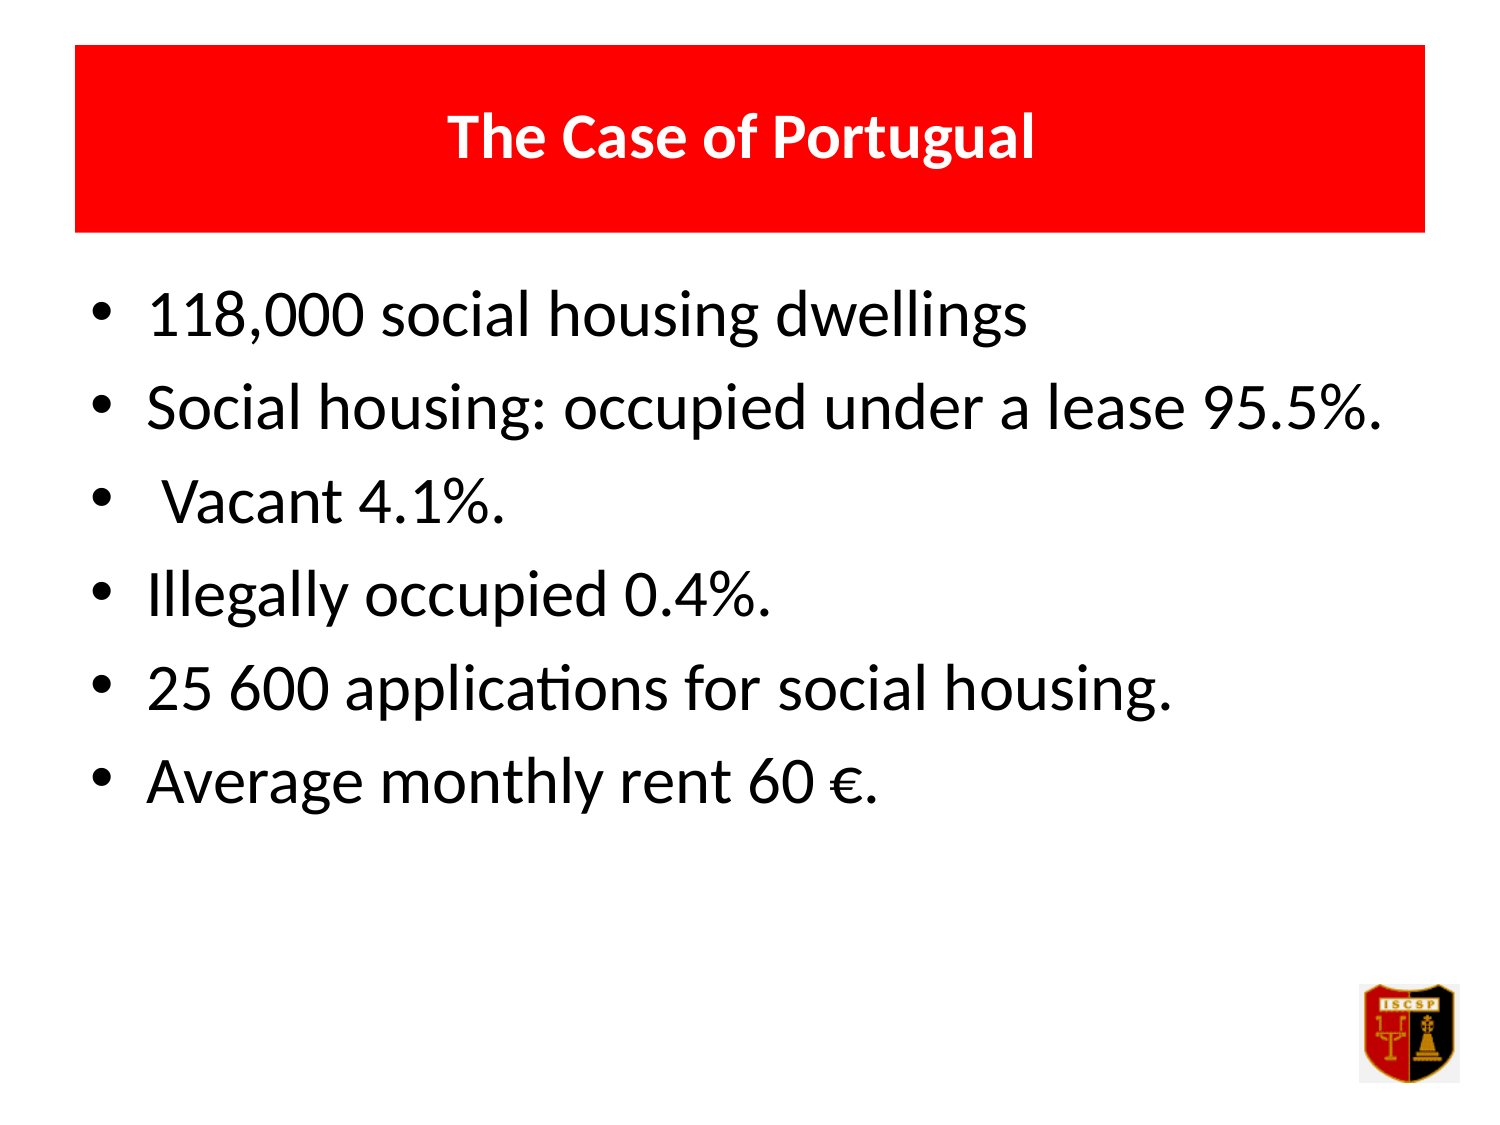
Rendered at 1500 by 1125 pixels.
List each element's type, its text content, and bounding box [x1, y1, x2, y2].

title The Case of Portugual [75, 45, 1425, 233]
list 118,000 social housing dwellings Social housing: occupied under a lease 95.5%. Vacant 4.1%. Illegally occupied 0.4%. 25 600 applications for social housing. Average monthly rent 60 €. [75, 262, 1425, 1005]
picture [1359, 984, 1460, 1083]
